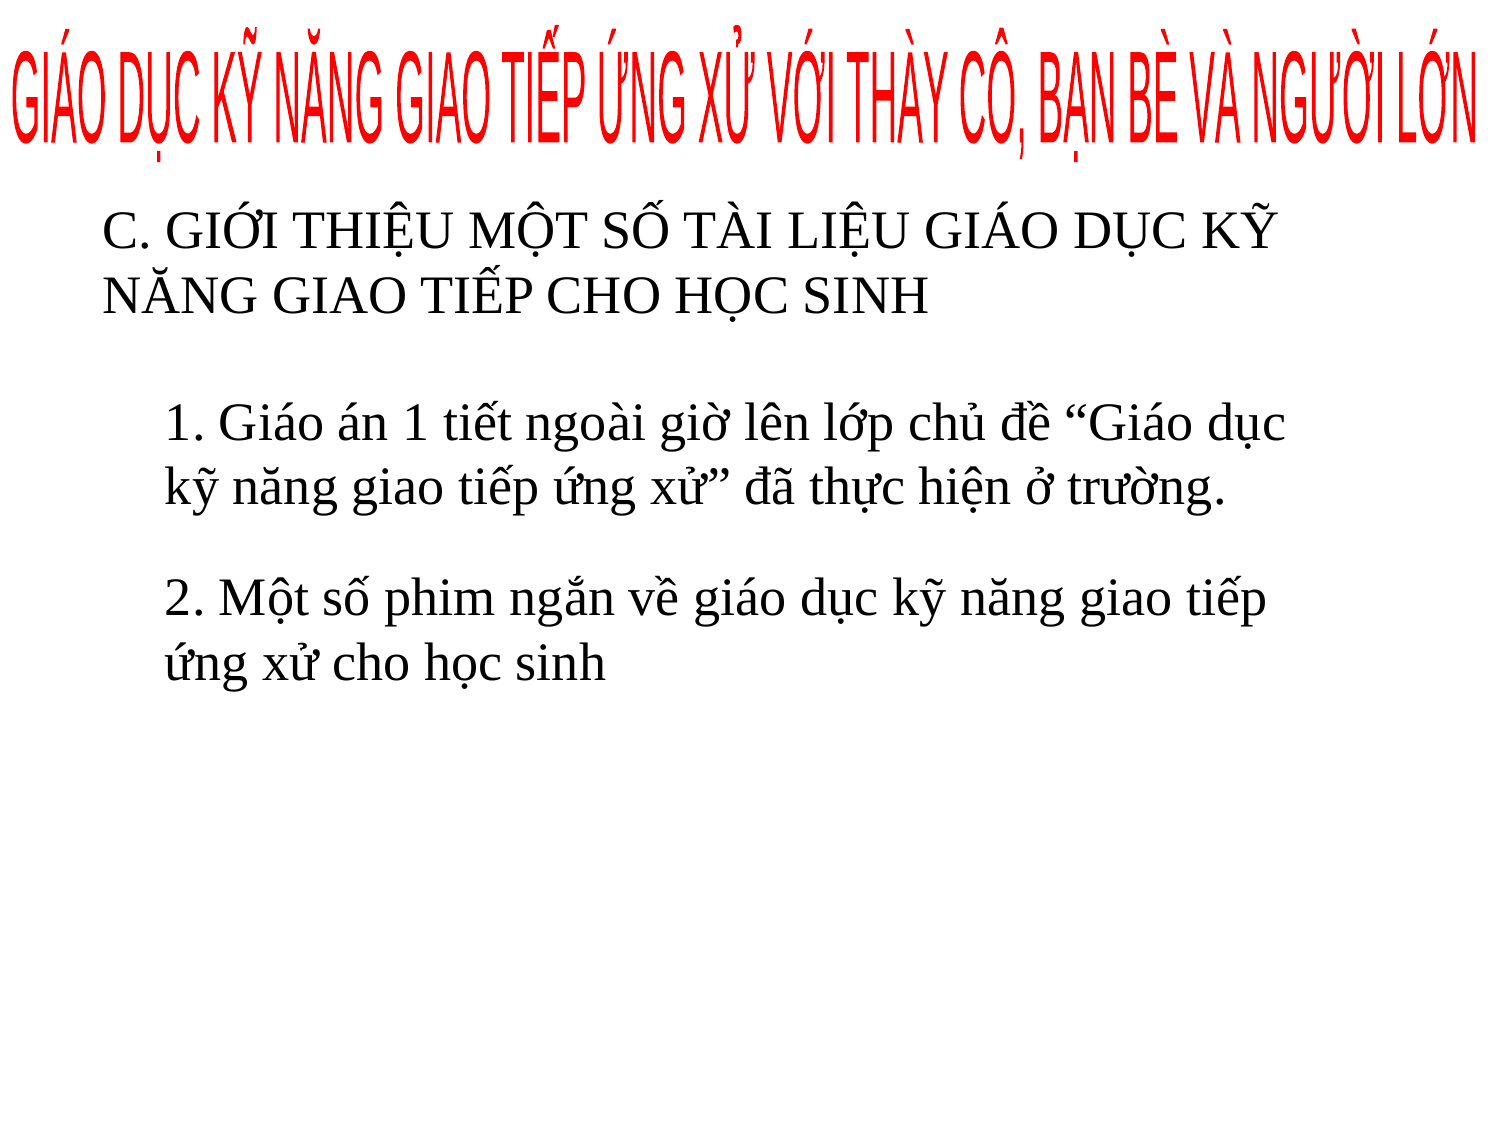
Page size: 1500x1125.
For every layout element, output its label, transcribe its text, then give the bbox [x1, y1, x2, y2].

text_box C. GIỚI THIỆU MỘT SỐ TÀI LIỆU GIÁO DỤC KỸ NĂNG GIAO TIẾP CHO HỌC SINH [87, 187, 1363, 333]
text_box 2. Một số phim ngắn về giáo dục kỹ năng giao tiếp ứng xử cho học sinh [149, 553, 1350, 699]
text_box 1. Giáo án 1 tiết ngoài giờ lên lớp chủ đề “Giáo dục kỹ năng giao tiếp ứng xử” đã thực hiện ở trường. [149, 378, 1350, 524]
